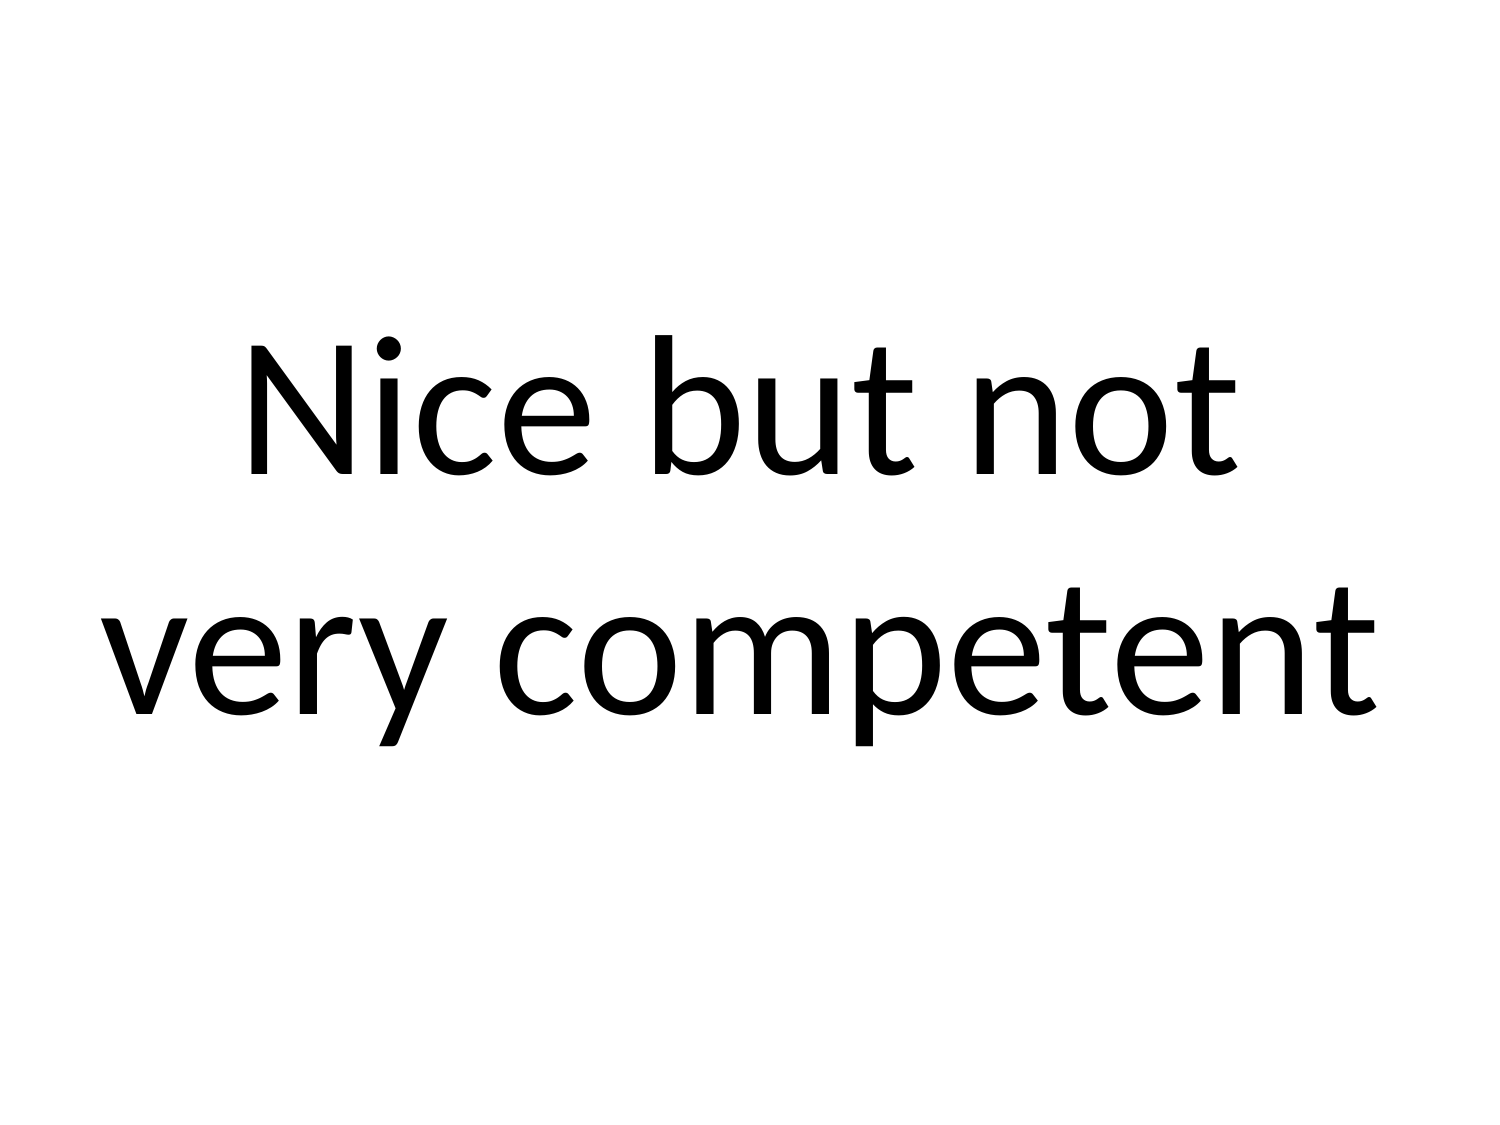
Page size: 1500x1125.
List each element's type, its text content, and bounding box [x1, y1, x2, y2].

title Nice but not very competent [64, 420, 1415, 609]
